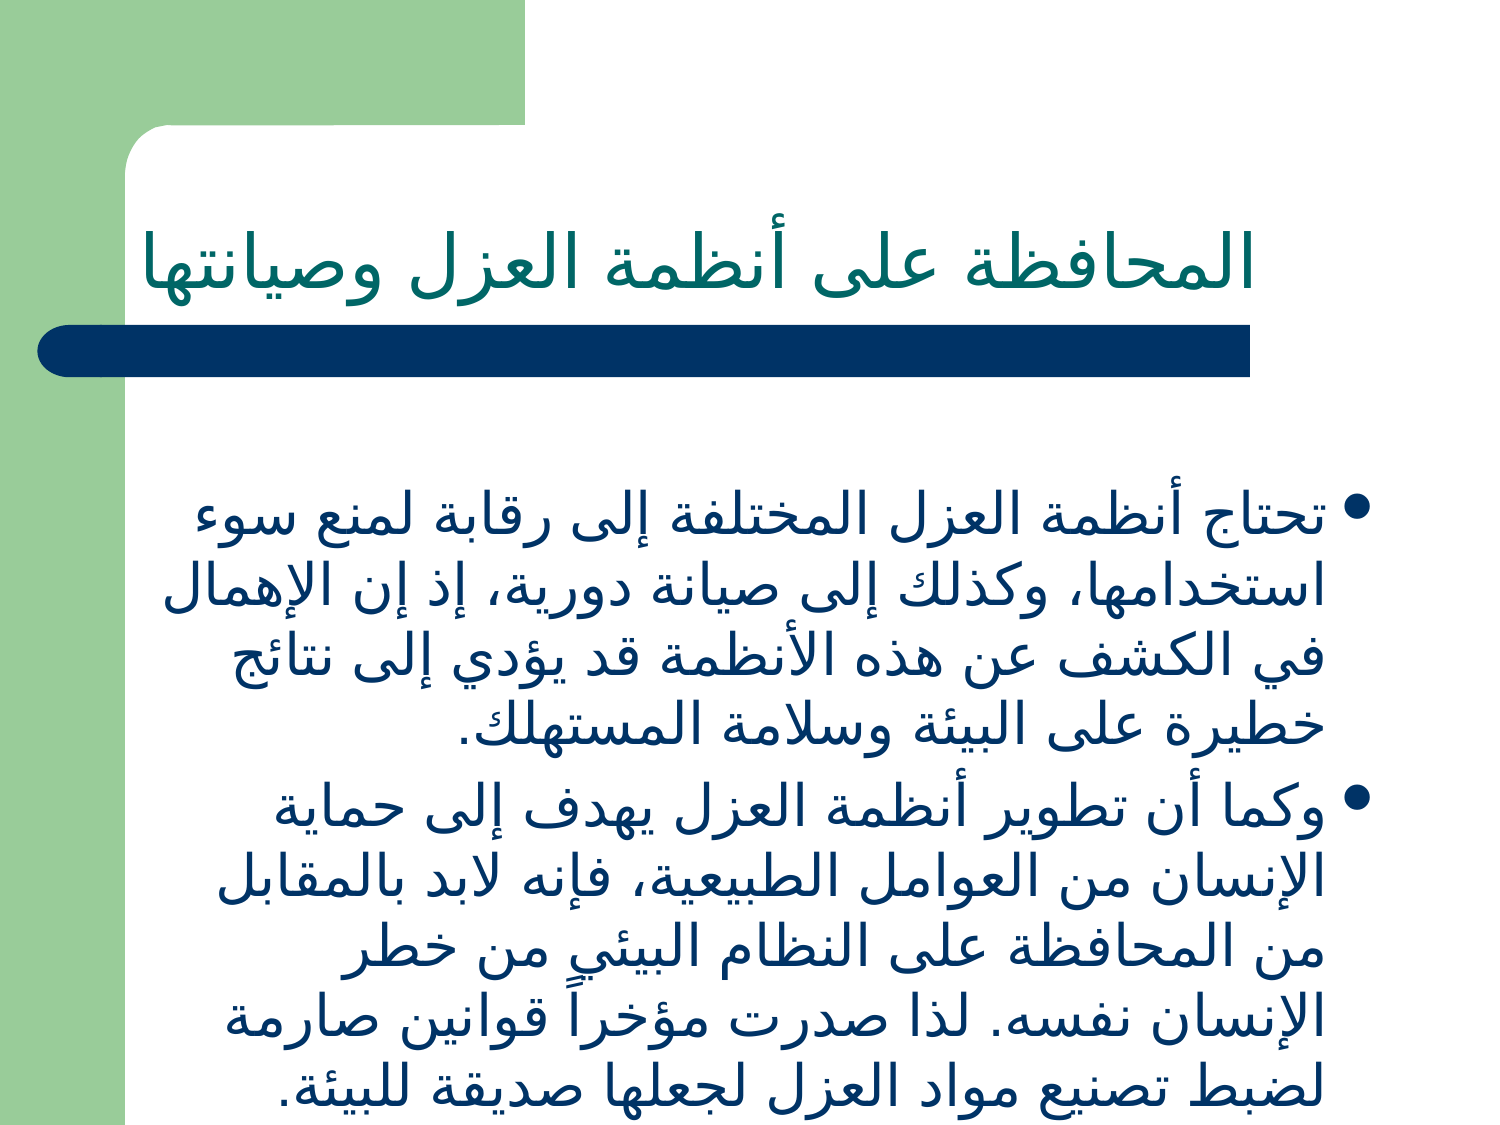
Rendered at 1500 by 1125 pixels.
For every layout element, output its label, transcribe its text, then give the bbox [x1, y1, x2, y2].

list تحتاج أنظمة العزل المختلفة إلى رقابة لمنع سوء استخدامها، وكذلك إلى صيانة دورية، إذ إن الإهمال في الكشف عن هذه الأنظمة قد يؤدي إلى نتائج خطيرة على البيئة وسلامة المستهلك. وكما أن تطوير أنظمة العزل يهدف إلى حماية الإنسان من العوامل الطبيعية، فإنه لابد بالمقابل من المحافظة على النظام البيئي من خطر الإنسان نفسه. لذا صدرت مؤخراً قوانين صارمة لضبط تصنيع مواد العزل لجعلها صديقة للبيئة. [137, 387, 1400, 999]
title المحافظة على أنظمة العزل وصيانتها [125, 125, 1425, 313]
